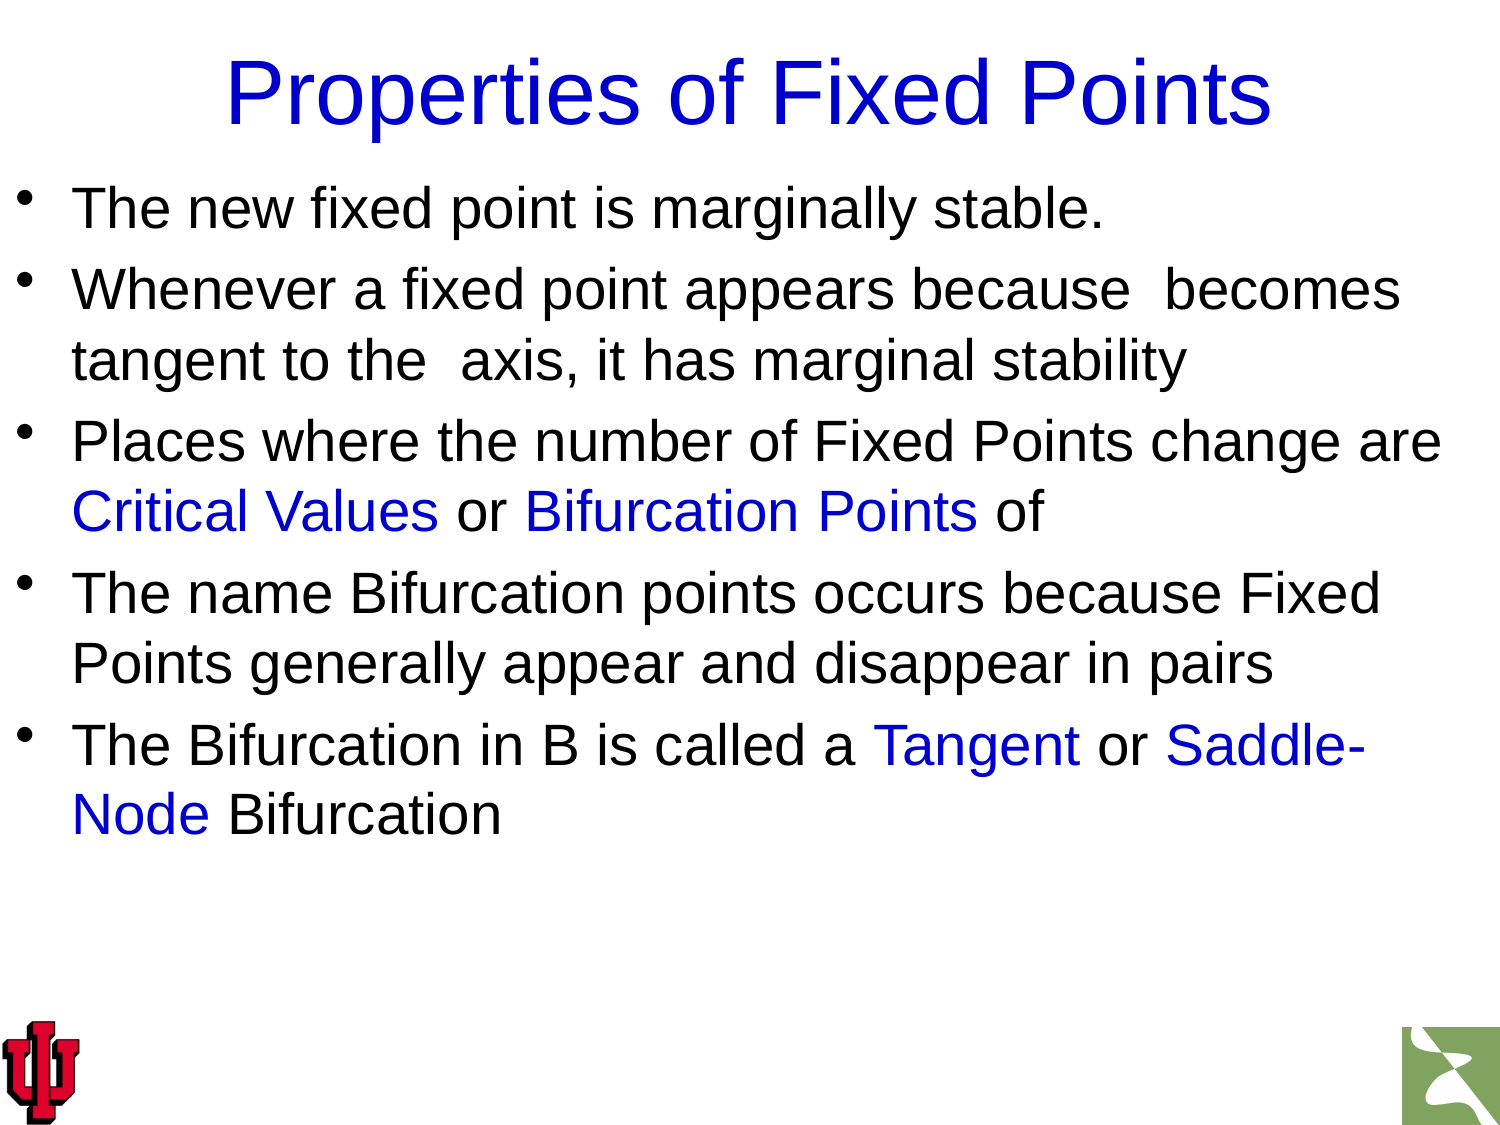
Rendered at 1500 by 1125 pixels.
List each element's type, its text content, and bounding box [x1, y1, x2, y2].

picture [1402, 1027, 1500, 1125]
picture [0, 1020, 80, 1125]
title Properties of Fixed Points [75, 24, 1425, 150]
